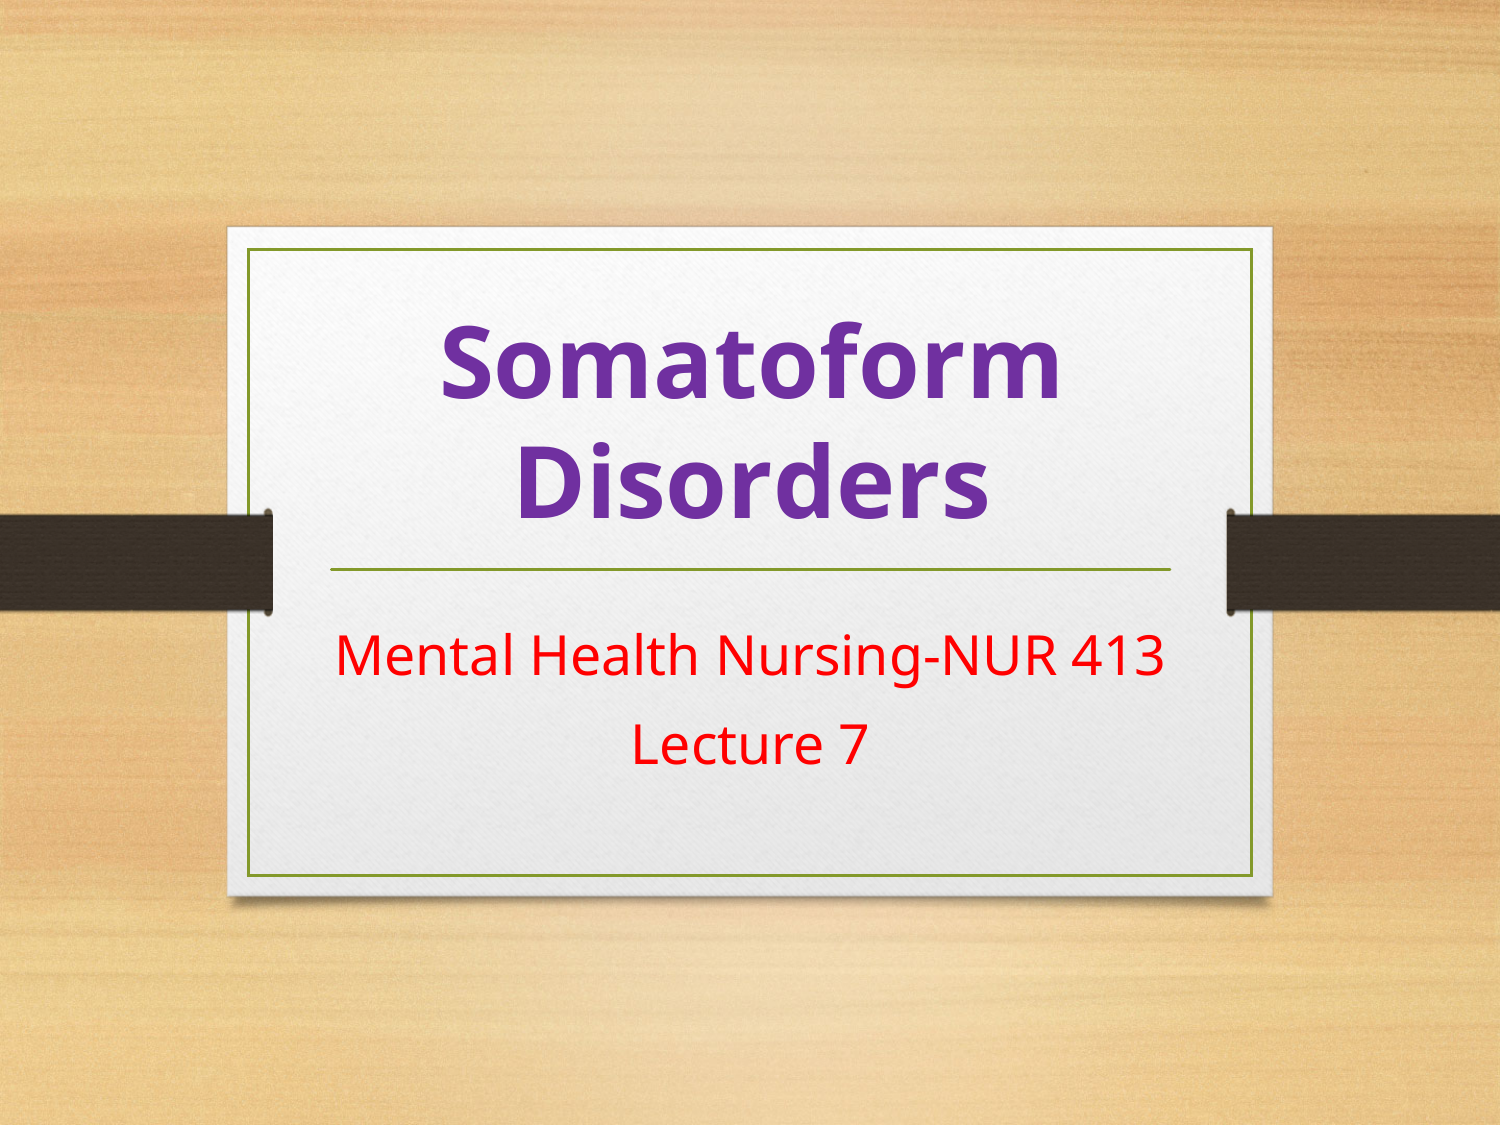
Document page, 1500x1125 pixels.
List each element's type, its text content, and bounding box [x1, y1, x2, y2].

subtitle Mental Health Nursing-NUR 413 Lecture 7 [315, 612, 1187, 839]
picture [0, 0, 1500, 1125]
title Somatoform Disorders [315, 297, 1187, 546]
